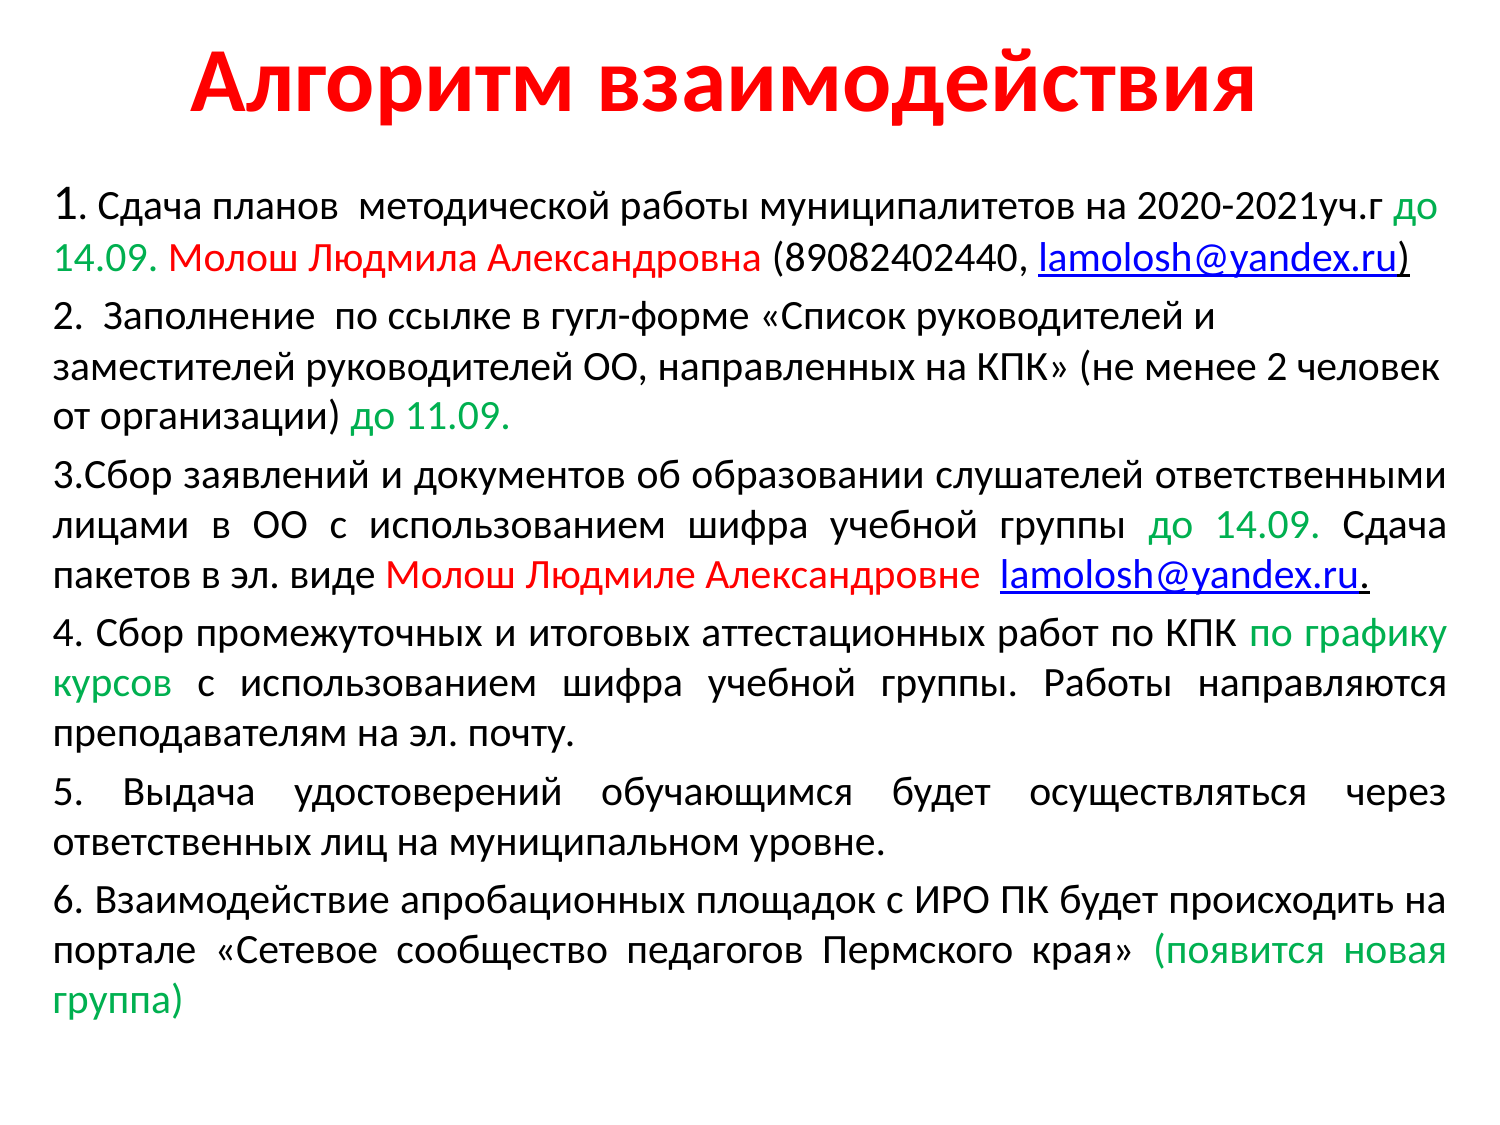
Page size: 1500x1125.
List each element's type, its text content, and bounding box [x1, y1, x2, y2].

subtitle 1. Сдача планов методической работы муниципалитетов на 2020-2021уч.г до 14.09. Молош Людмила Александровна (89082402440, lamolosh@yandex.ru) 2. Заполнение по ссылке в гугл-форме «Список руководителей и заместителей руководителей ОО, направленных на КПК» (не менее 2 человек от организации) до 11.09. 3.Сбор заявлений и документов об образовании слушателей ответственными лицами в ОО с использованием шифра учебной группы до 14.09. Сдача пакетов в эл. виде Молош Людмиле Александровне lamolosh@yandex.ru. 4. Сбор промежуточных и итоговых аттестационных работ по КПК по графику курсов с использованием шифра учебной группы. Работы направляются преподавателям на эл. почту. 5. Выдача удостоверений обучающимся будет осуществляться через ответственных лиц на муниципальном уровне. 6. Взаимодействие апробационных площадок с ИРО ПК будет происходить на портале «Сетевое сообщество педагогов Пермского края» (появится новая группа) [37, 162, 1463, 1125]
title Алгоритм взаимодействия [87, 0, 1363, 150]
